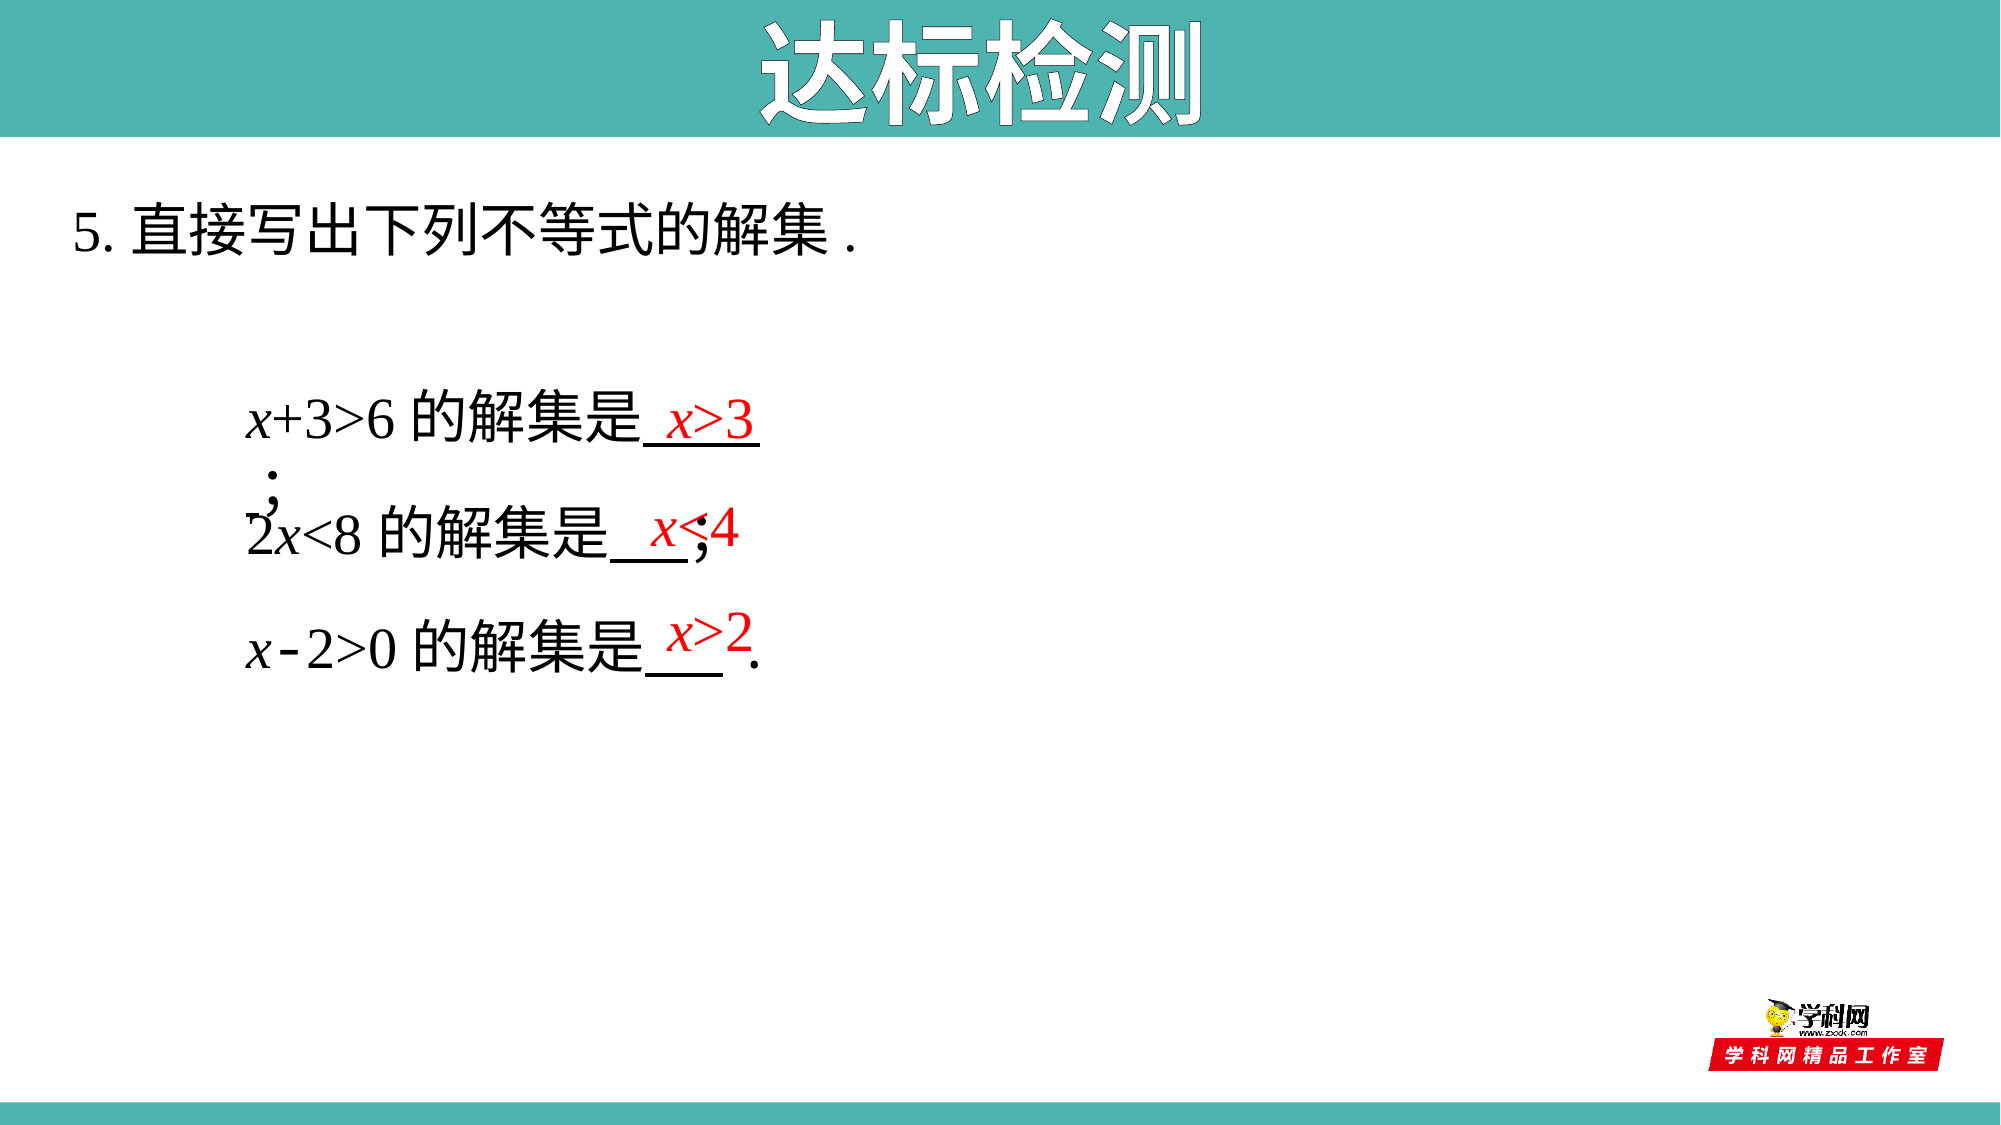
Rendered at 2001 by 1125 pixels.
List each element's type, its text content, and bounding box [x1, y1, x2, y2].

text_box x<4 [636, 480, 755, 565]
text_box 2x<8的解集是 ； [231, 488, 824, 574]
text_box x-2>0的解集是 . [231, 602, 876, 688]
text_box x>3 [652, 372, 770, 458]
text_box x>2 [652, 585, 770, 671]
text_box 5.直接写出下列不等式的解集. [57, 185, 1494, 271]
text_box x+3>6的解集是 ； [231, 372, 843, 528]
picture [1708, 1038, 1944, 1071]
picture [1766, 999, 1869, 1037]
text_box 达标检测 [742, 0, 1223, 146]
